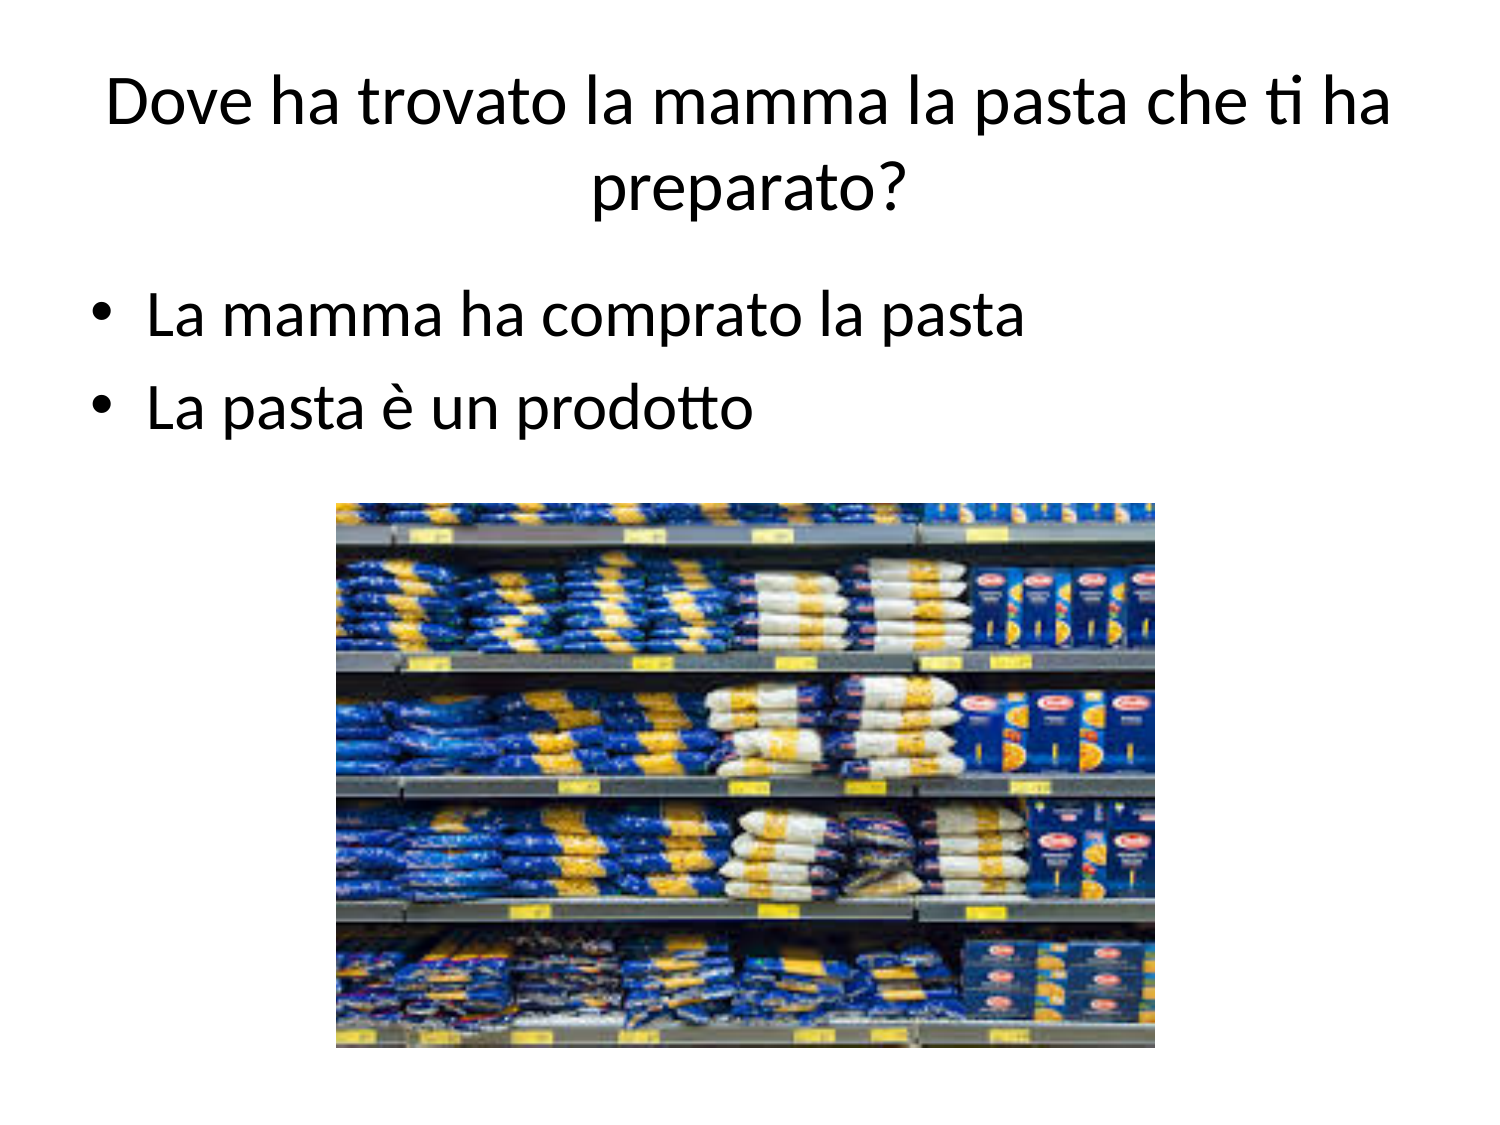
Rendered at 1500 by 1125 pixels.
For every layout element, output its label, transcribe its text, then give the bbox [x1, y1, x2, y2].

title Dove ha trovato la mamma la pasta che ti ha preparato? [75, 45, 1425, 233]
picture [336, 503, 1156, 1049]
list La mamma ha comprato la pasta La pasta è un prodotto [75, 262, 1425, 1005]
